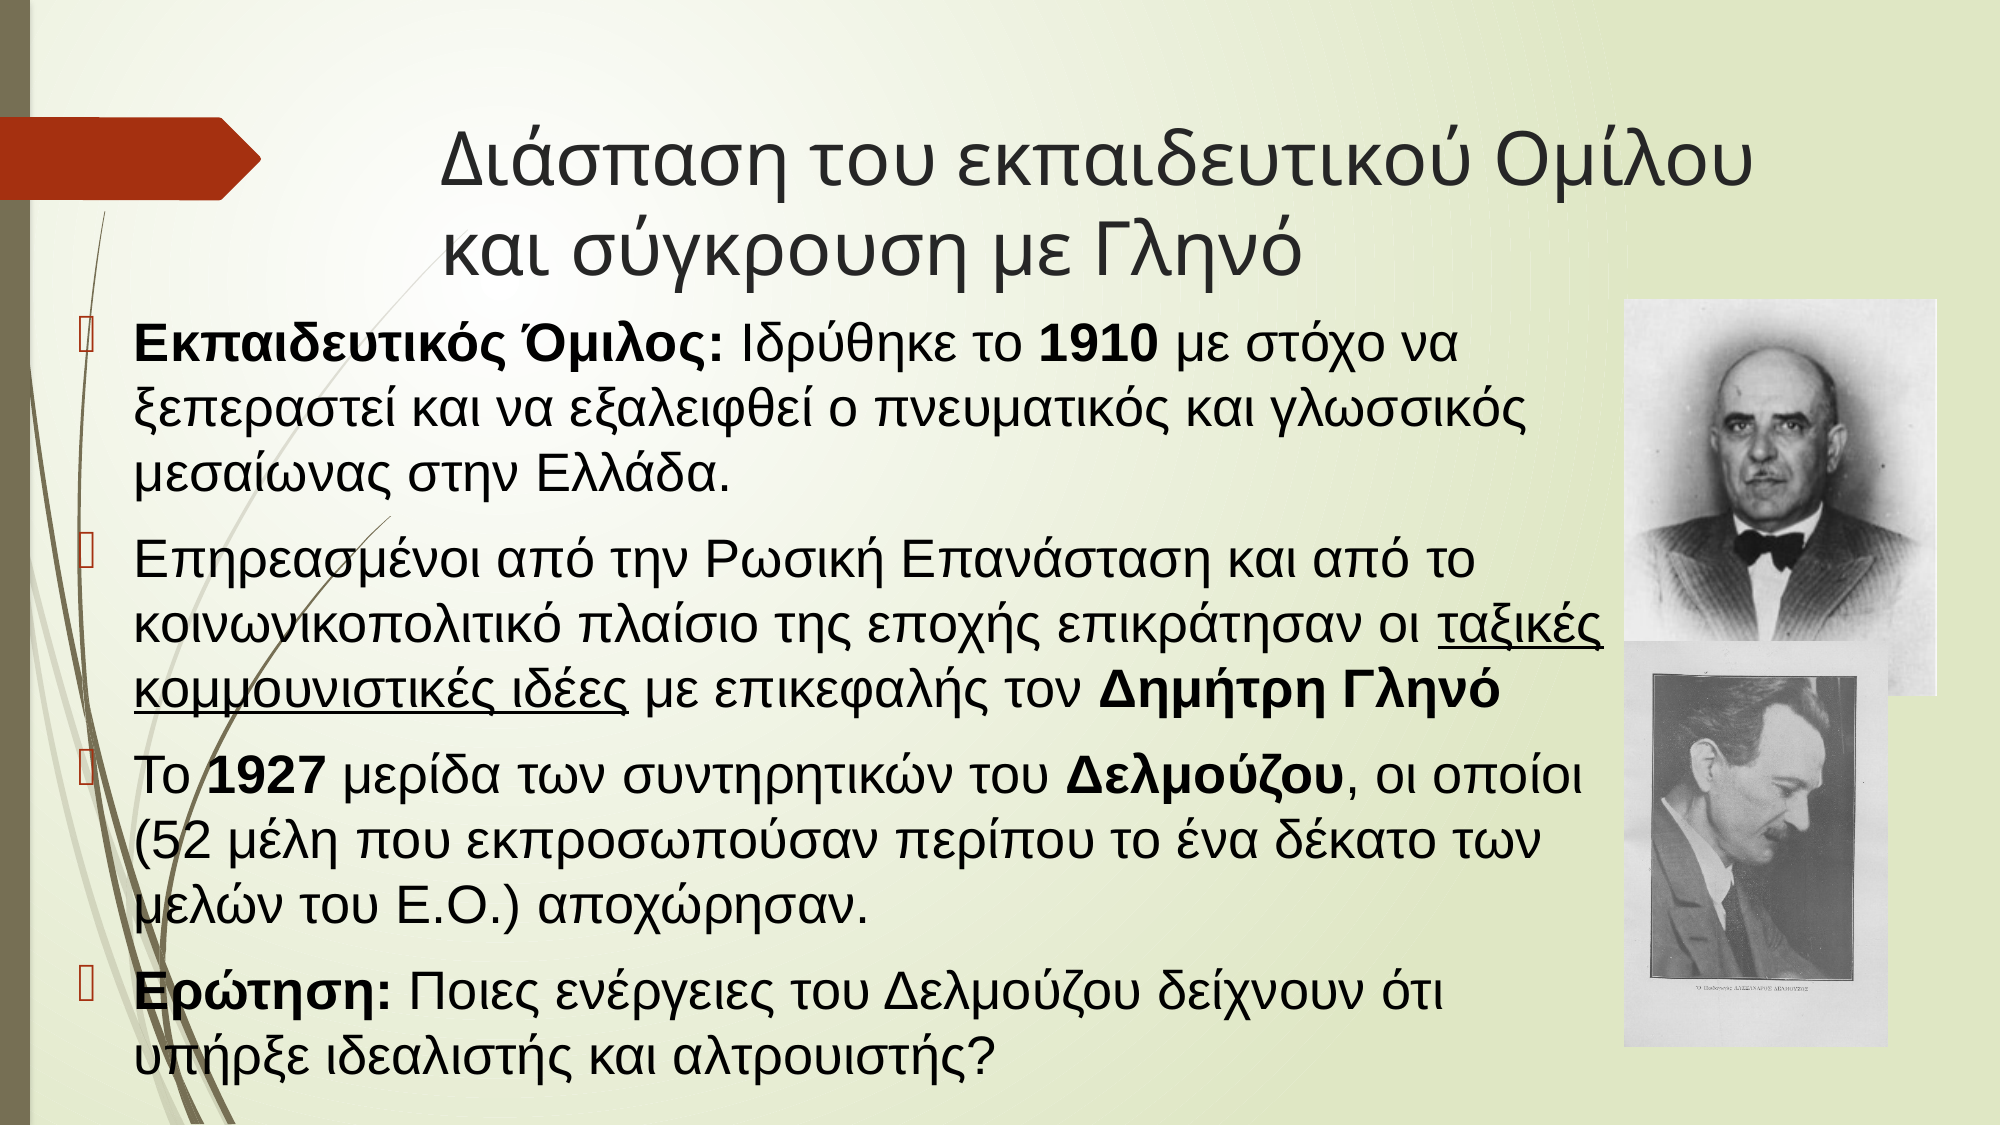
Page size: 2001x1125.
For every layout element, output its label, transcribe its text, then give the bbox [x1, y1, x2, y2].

title Διάσπαση του εκπαιδευτικού Ομίλου και σύγκρουση με Γληνό [425, 102, 1888, 299]
list Εκπαιδευτικός Όμιλος: Ιδρύθηκε το 1910 με στόχο να ξεπεραστεί και να εξαλειφθεί ο πνευματικός και γλωσσικός μεσαίωνας στην Ελλάδα. Επηρεασμένοι από την Ρωσική Επανάσταση και από το κοινωνικοπολιτικό πλαίσιο της εποχής επικράτησαν οι ταξικές κομμουνιστικές ιδέες με επικεφαλής τον Δημήτρη Γληνό Το 1927 μερίδα των συντηρητικών του Δελμούζου, οι οποίοι (52 μέλη που εκπροσωπούσαν περίπου το ένα δέκατο των μελών του Ε.Ο.) αποχώρησαν. Ερώτηση: Ποιες ενέργειες του Δελμούζου δείχνουν ότι υπήρξε ιδεαλιστής και αλτρουιστής? [62, 299, 1642, 1125]
picture [1623, 299, 1937, 1047]
